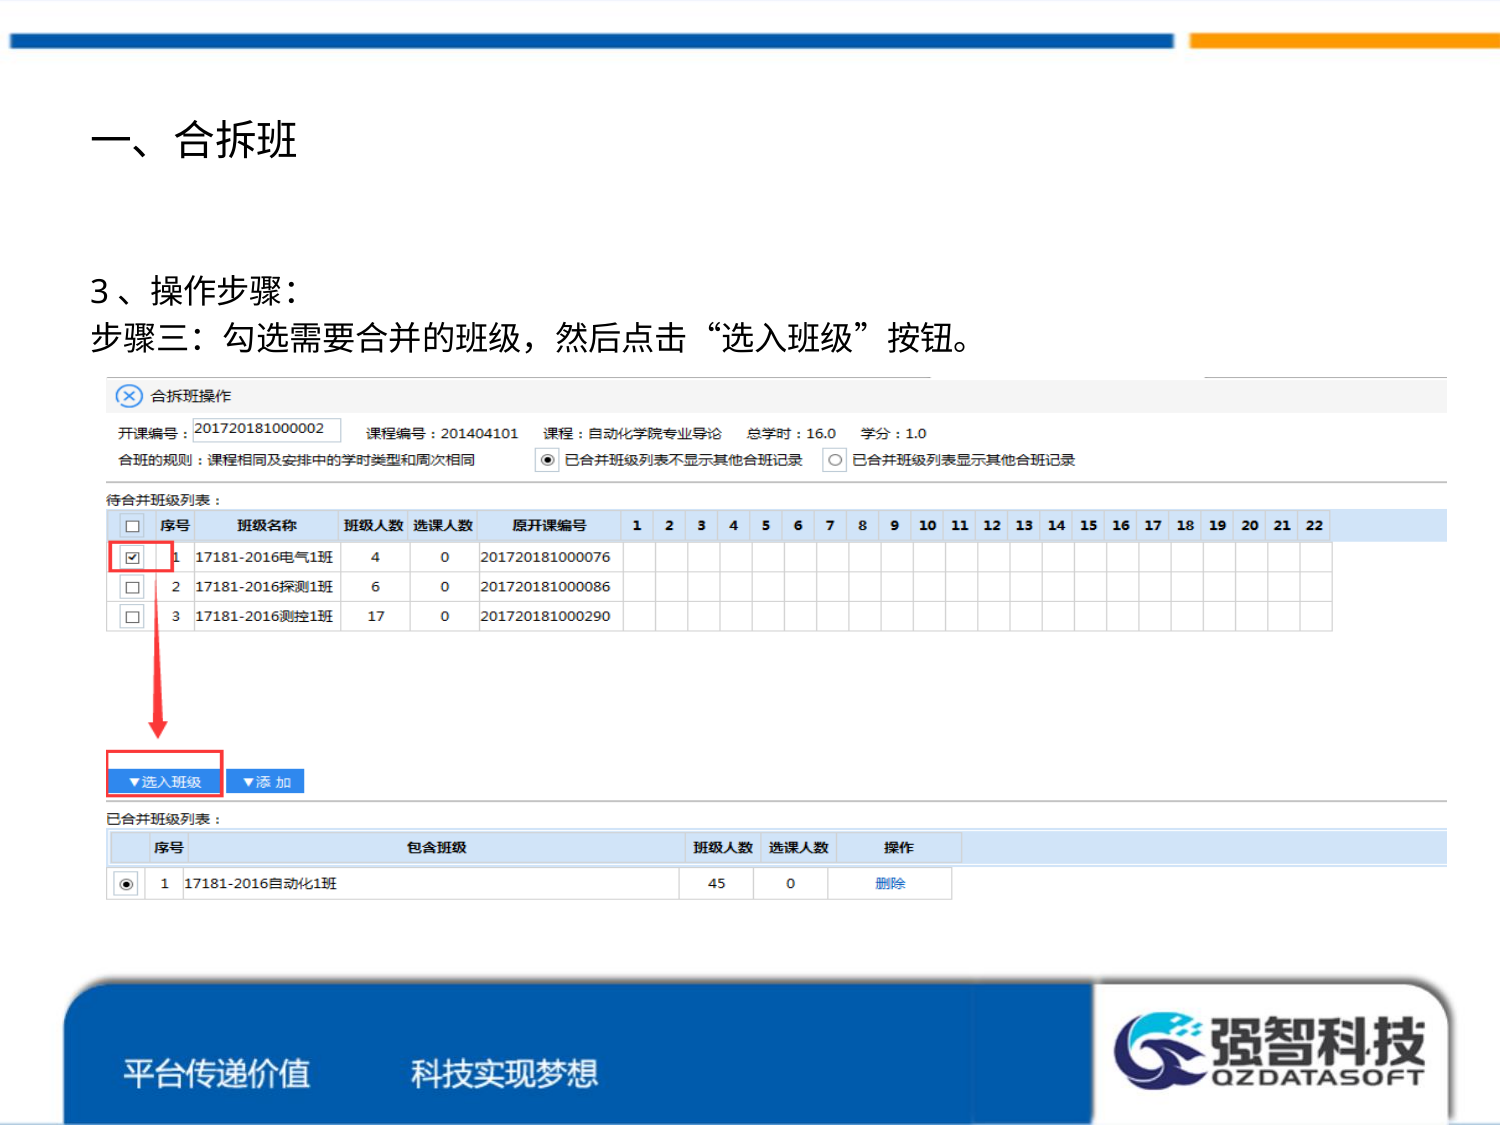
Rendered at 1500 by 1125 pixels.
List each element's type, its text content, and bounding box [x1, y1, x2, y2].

picture [0, 0, 1500, 1125]
title 一、合拆班 [74, 44, 1426, 233]
list 3、操作步骤： 步骤三：勾选需要合并的班级，然后点击“选入班级”按钮。 [74, 262, 1426, 1006]
